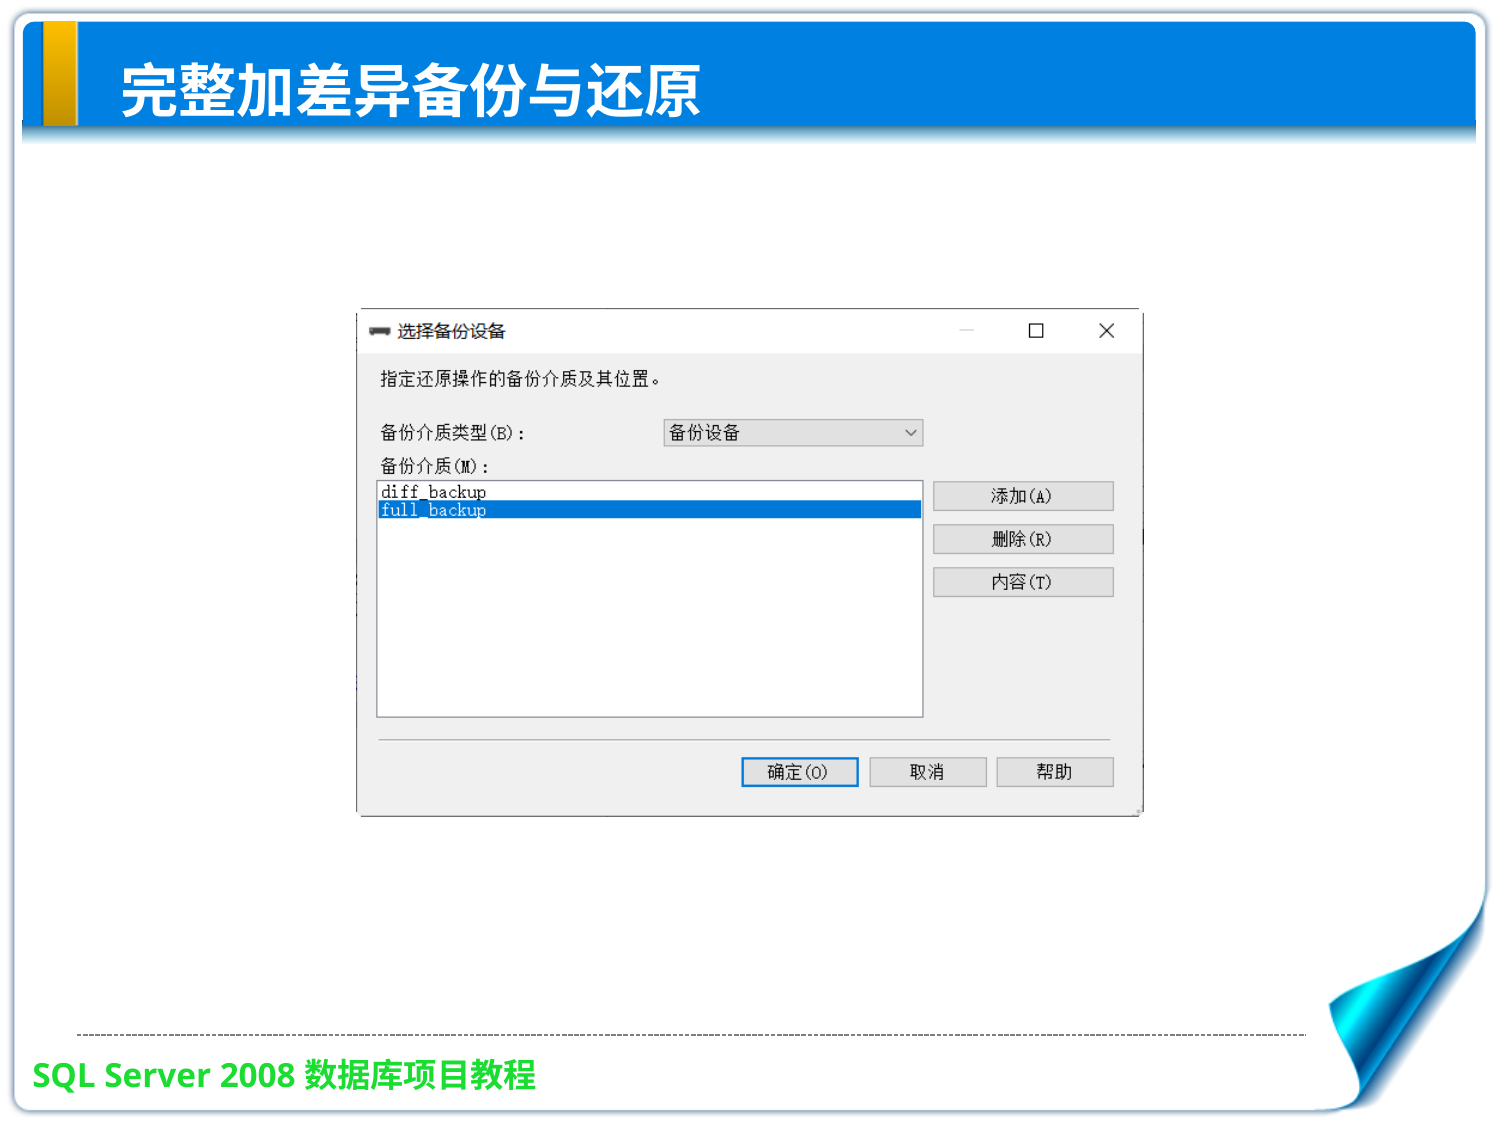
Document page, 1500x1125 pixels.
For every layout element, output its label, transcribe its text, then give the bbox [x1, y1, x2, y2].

picture [0, 0, 1500, 1125]
text_box 完整加差异备份与还原 [105, 46, 891, 132]
